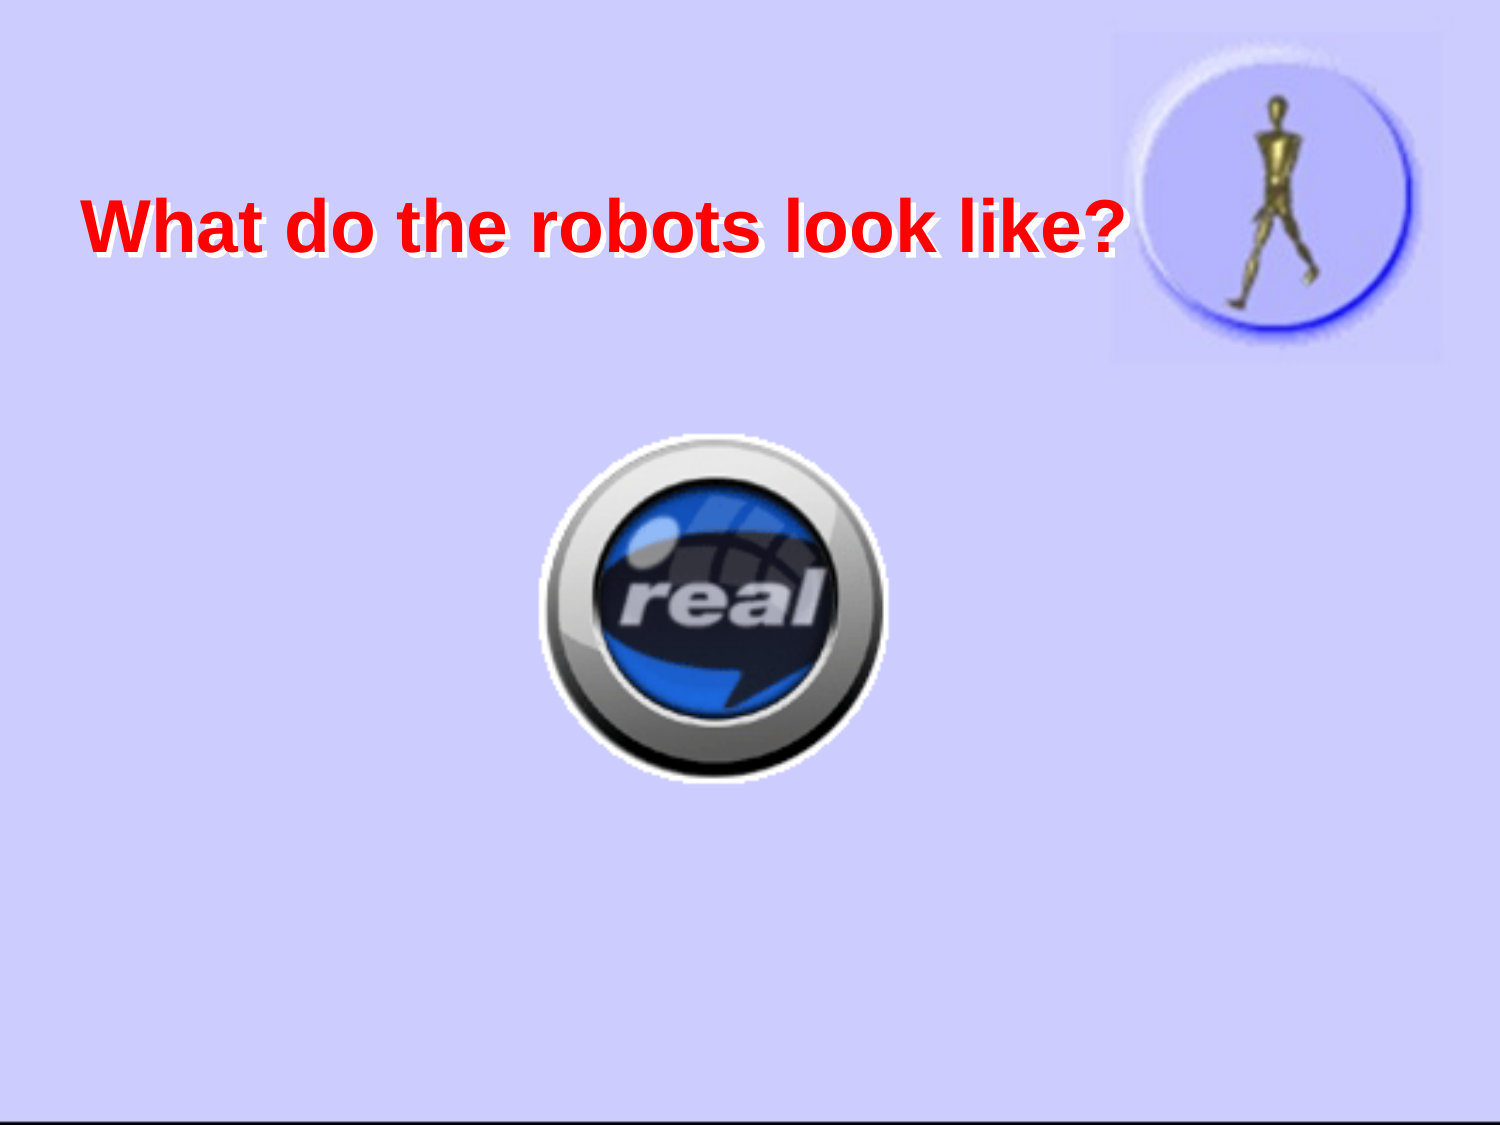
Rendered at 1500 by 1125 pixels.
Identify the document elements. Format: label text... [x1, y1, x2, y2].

text_box What do the robots look like? [65, 143, 1145, 276]
picture [0, 0, 1500, 1125]
